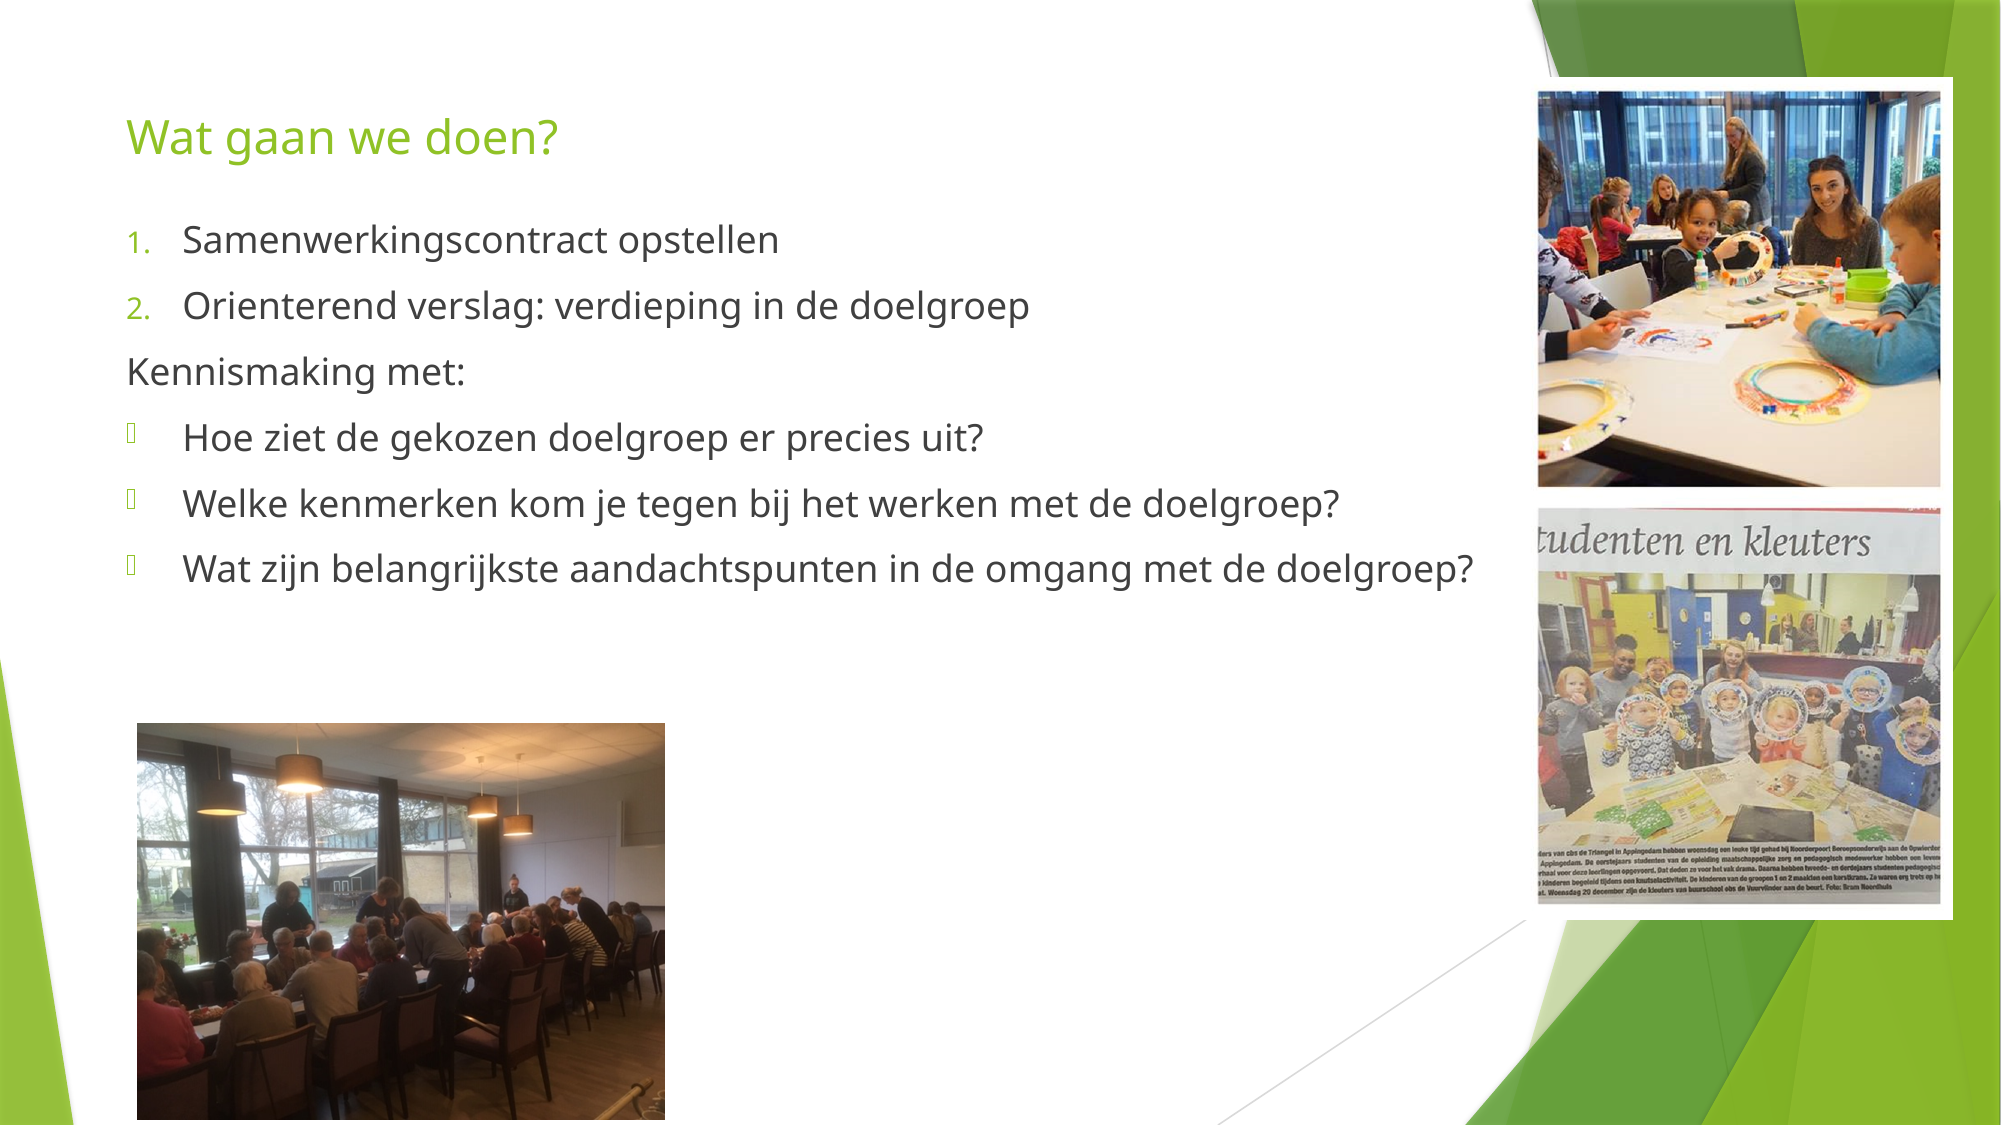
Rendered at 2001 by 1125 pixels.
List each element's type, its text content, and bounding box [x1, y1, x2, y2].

picture [1520, 76, 1954, 920]
title Wat gaan we doen? [111, 99, 1515, 208]
list Samenwerkingscontract opstellen Orienterend verslag: verdieping in de doelgroep Kennismaking met: Hoe ziet de gekozen doelgroep er precies uit? Welke kenmerken kom je tegen bij het werken met de doelgroep? Wat zijn belangrijkste aandachtspunten in de omgang met de doelgroep? [111, 208, 1515, 846]
picture [136, 723, 665, 1120]
